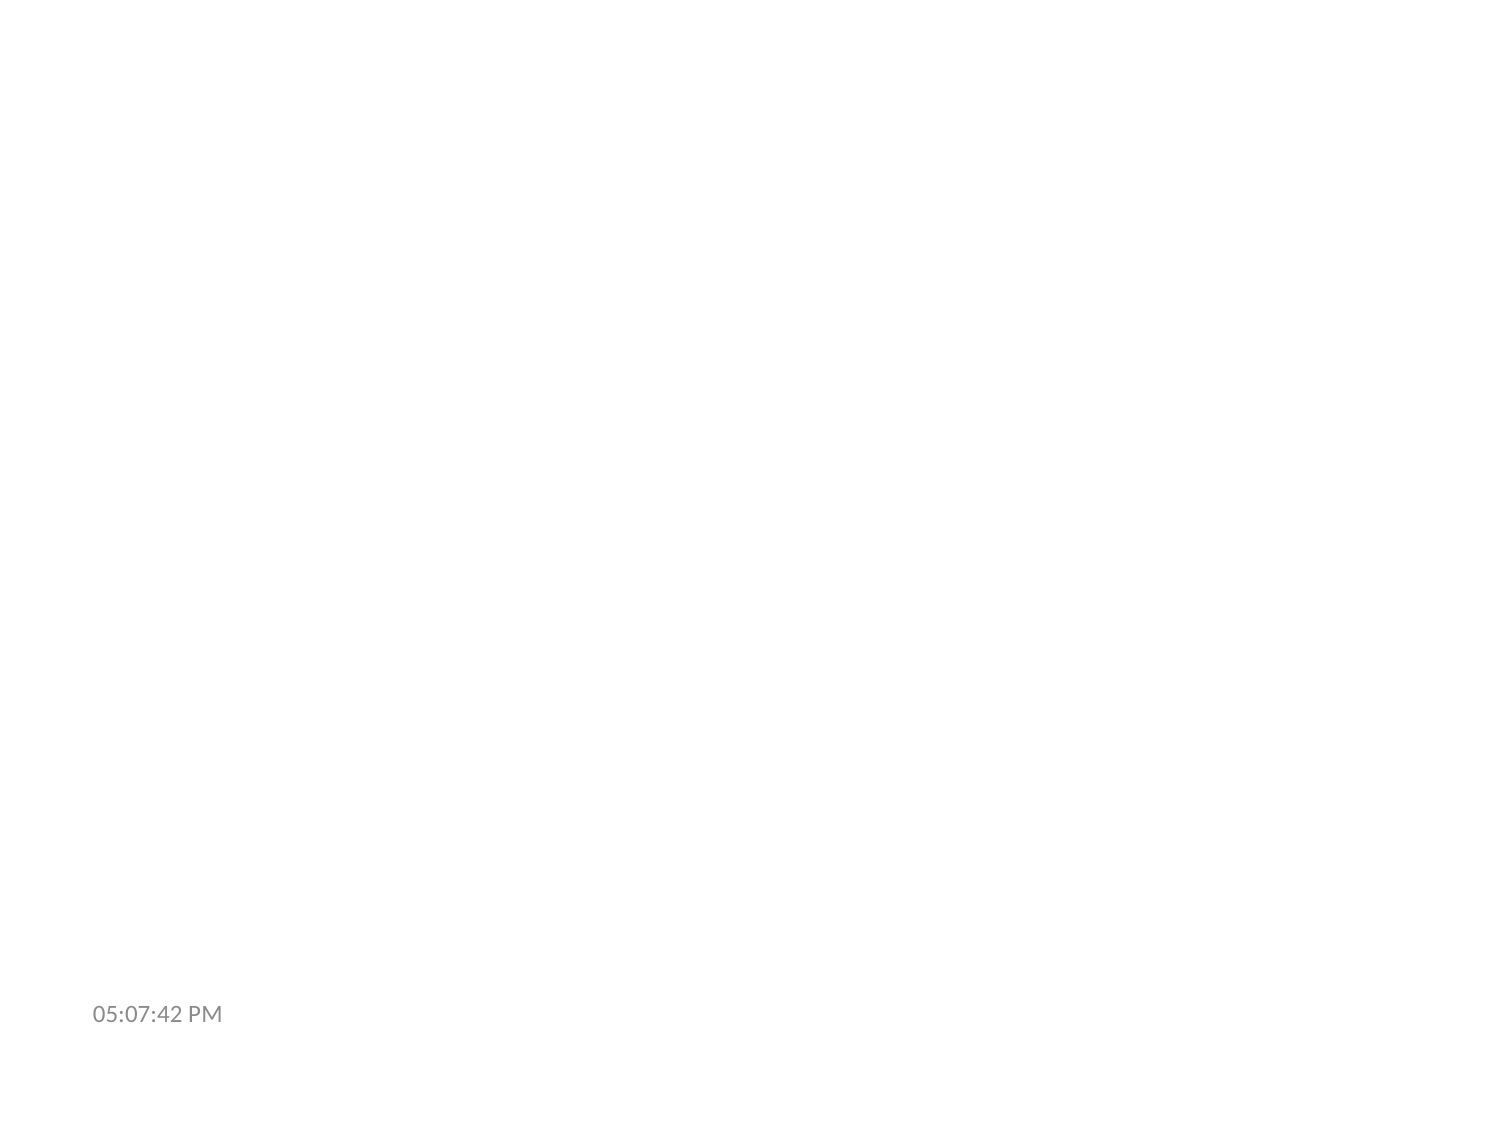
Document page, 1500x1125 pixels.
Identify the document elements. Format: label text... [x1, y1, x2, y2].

text_box 3:35:09 PM [77, 982, 428, 1043]
